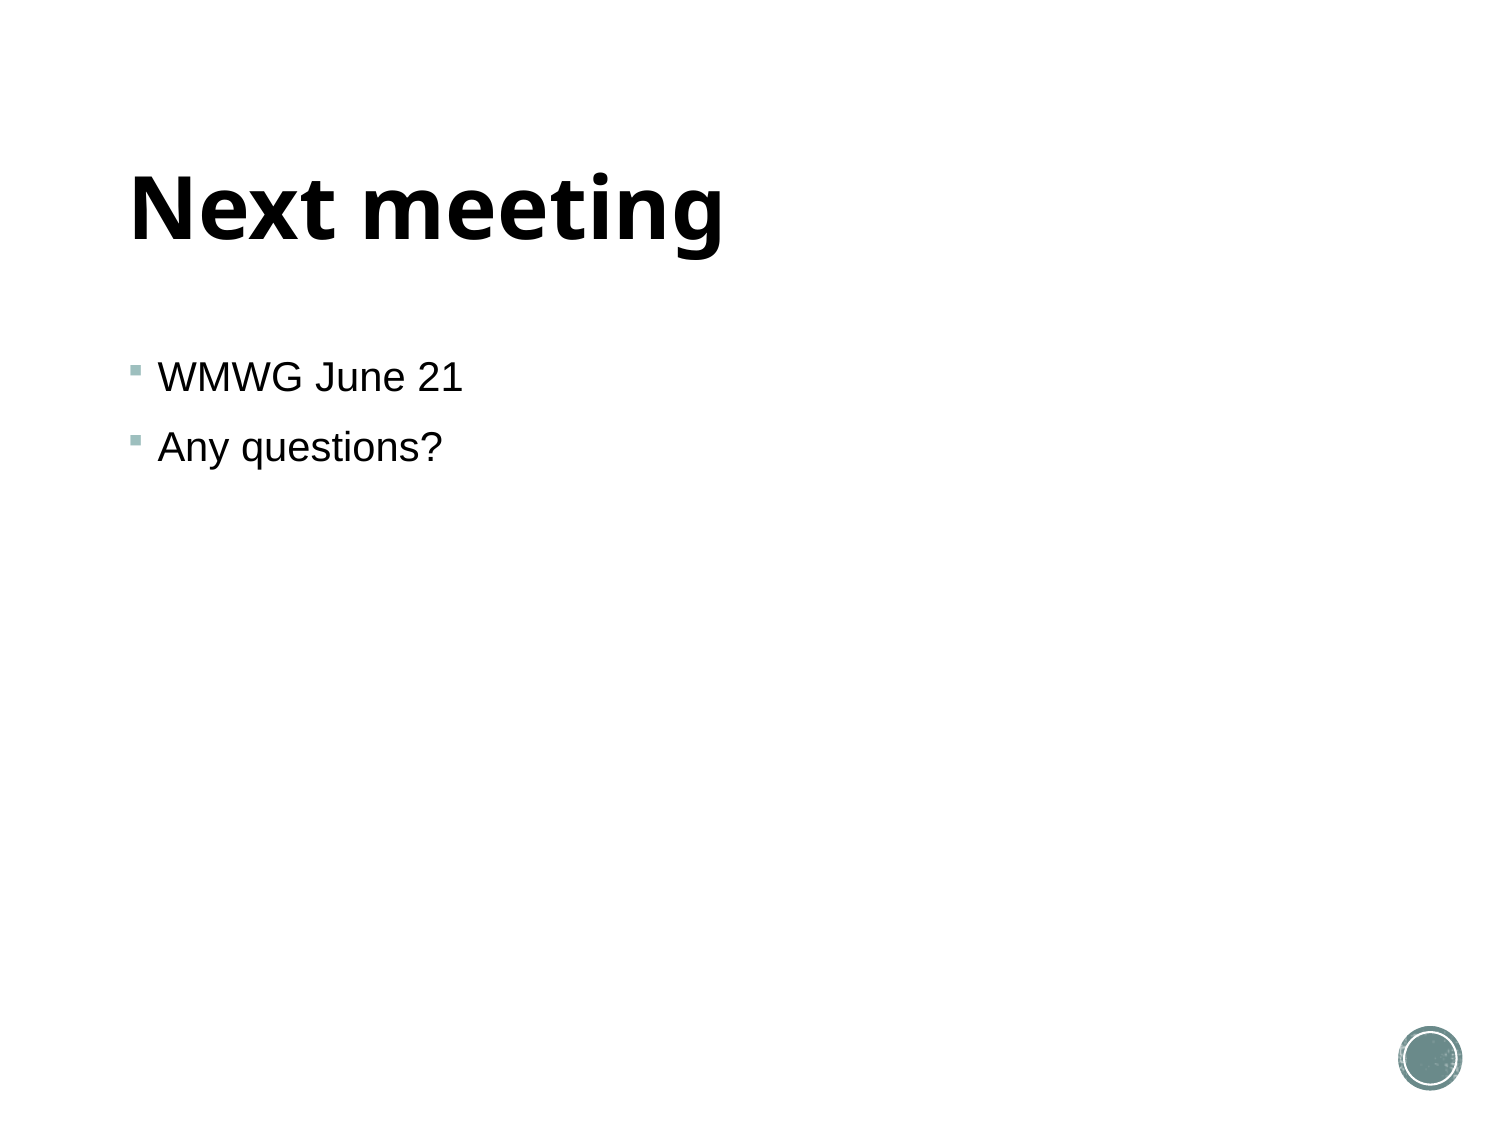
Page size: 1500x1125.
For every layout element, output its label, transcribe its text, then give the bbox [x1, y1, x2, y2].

list WMWG June 21 Any questions? [112, 348, 1388, 1013]
title Next meeting [112, 79, 1388, 344]
